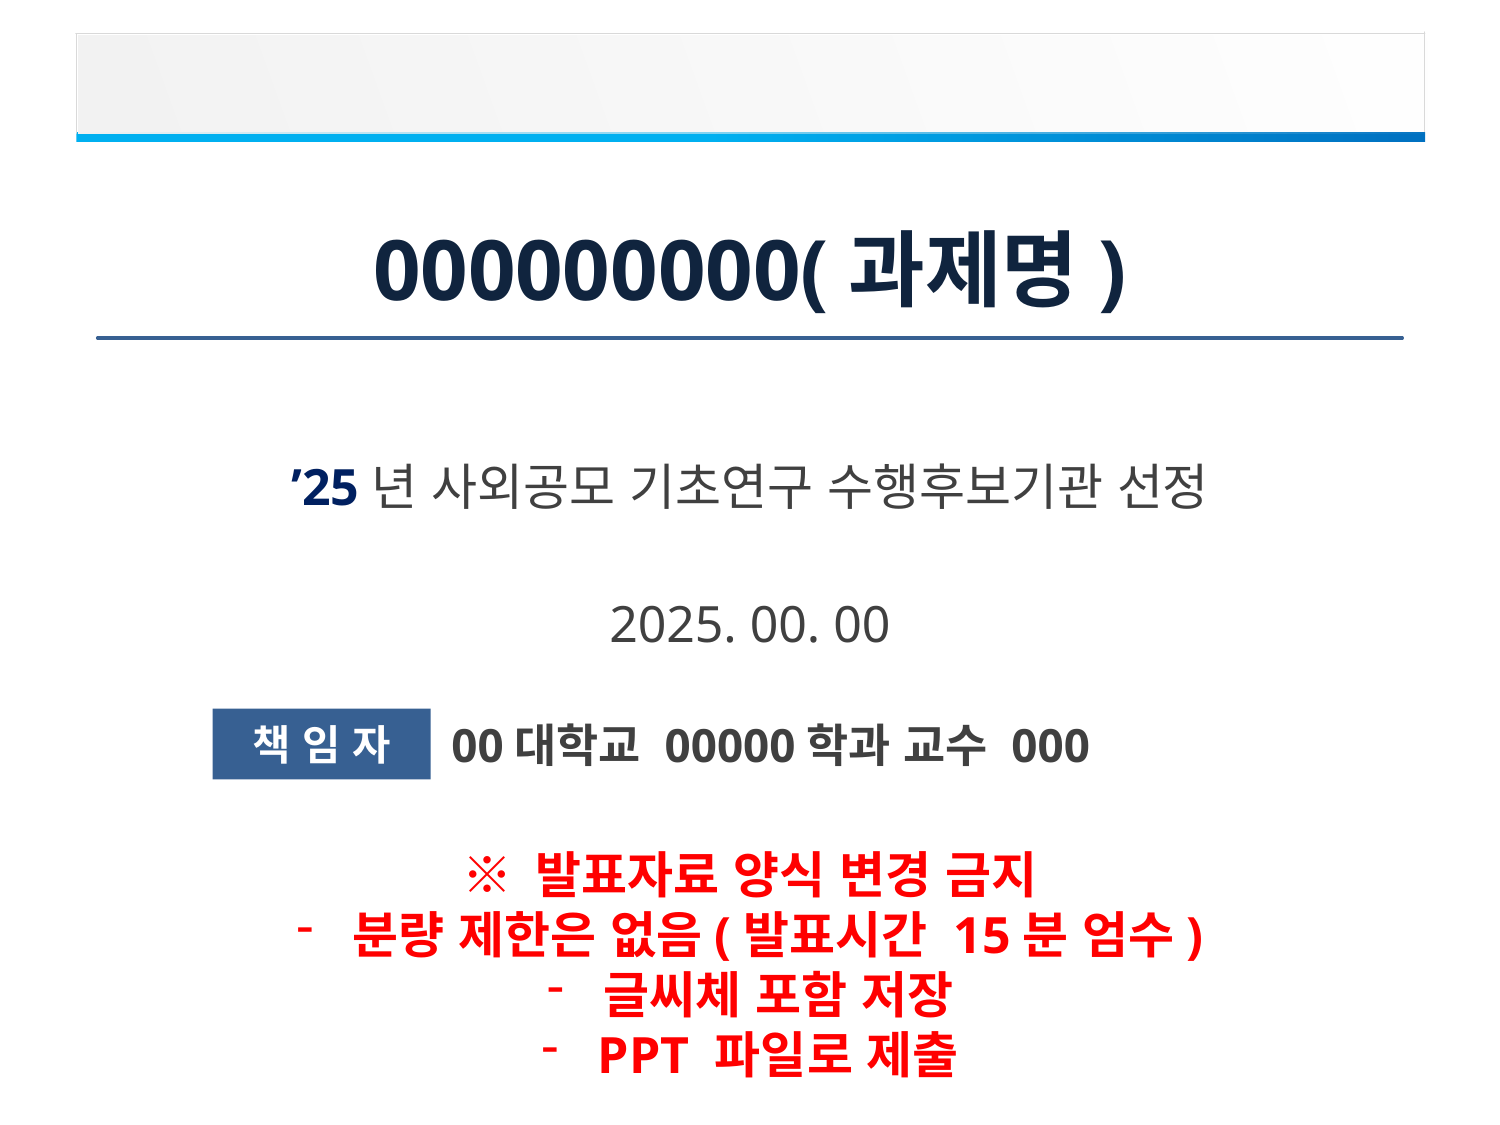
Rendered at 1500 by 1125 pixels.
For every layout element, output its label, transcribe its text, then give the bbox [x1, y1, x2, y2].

text_box ※ 발표자료 양식 변경 금지 분량 제한은 없음(발표시간 15분 엄수) 글씨체 포함 저장 PPT 파일로 제출 [278, 835, 1223, 1091]
text_box [95, 336, 1405, 340]
text_box ’25년 사외공모 기초연구 수행후보기관 선정 [0, 448, 1500, 523]
text_box 000000000(과제명) [116, 210, 1384, 325]
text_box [212, 708, 1500, 780]
text_box 2025. 00. 00 [0, 584, 1500, 660]
